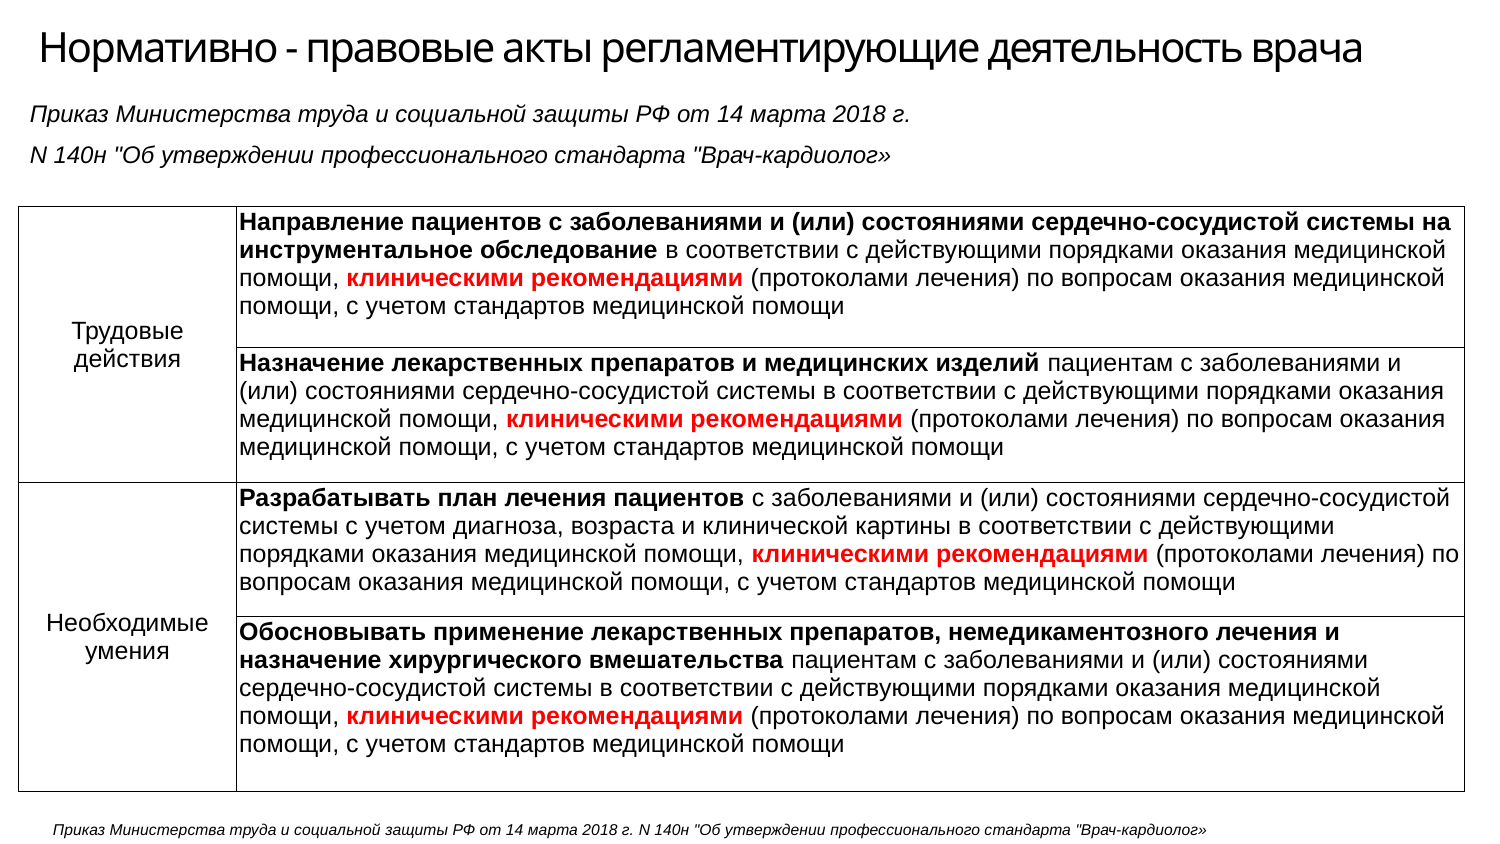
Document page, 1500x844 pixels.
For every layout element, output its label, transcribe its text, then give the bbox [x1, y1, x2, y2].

text_box Приказ Министерства труда и социальной защиты РФ от 14 марта 2018 г. N 140н "Об утверждении профессионального стандарта "Врач-кардиолог» [38, 812, 1327, 844]
text_box Приказ Министерства труда и социальной защиты РФ от 14 марта 2018 г. N 140н "Об утверждении профессионального стандарта "Врач-кардиолог» [18, 96, 1424, 175]
table_cell Назначение лекарственных препаратов и медицинских изделий пациентам с заболеваниями и (или) состояниями сердечно-сосудистой системы в соответствии с действующими порядками оказания медицинской помощи, клиническими рекомендациями (протоколами лечения) по вопросам оказания медицинской помощи, с учетом стандартов медицинской помощи [237, 348, 1464, 482]
table_header Направление пациентов с заболеваниями и (или) состояниями сердечно-сосудистой системы на инструментальное обследование в соответствии с действующими порядками оказания медицинской помощи, клиническими рекомендациями (протоколами лечения) по вопросам оказания медицинской помощи, с учетом стандартов медицинской помощи [237, 207, 1464, 347]
title Нормативно - правовые акты регламентирующие деятельность врача [38, 3, 1500, 96]
table_cell Необходимые умения [19, 483, 236, 791]
table_header Трудовые действия [19, 207, 236, 482]
table_cell Обосновывать применение лекарственных препаратов, немедикаментозного лечения и назначение хирургического вмешательства пациентам с заболеваниями и (или) состояниями сердечно-сосудистой системы в соответствии с действующими порядками оказания медицинской помощи, клиническими рекомендациями (протоколами лечения) по вопросам оказания медицинской помощи, с учетом стандартов медицинской помощи [237, 617, 1464, 791]
table_cell Разрабатывать план лечения пациентов с заболеваниями и (или) состояниями сердечно-сосудистой системы с учетом диагноза, возраста и клинической картины в соответствии с действующими порядками оказания медицинской помощи, клиническими рекомендациями (протоколами лечения) по вопросам оказания медицинской помощи, с учетом стандартов медицинской помощи [237, 483, 1464, 616]
